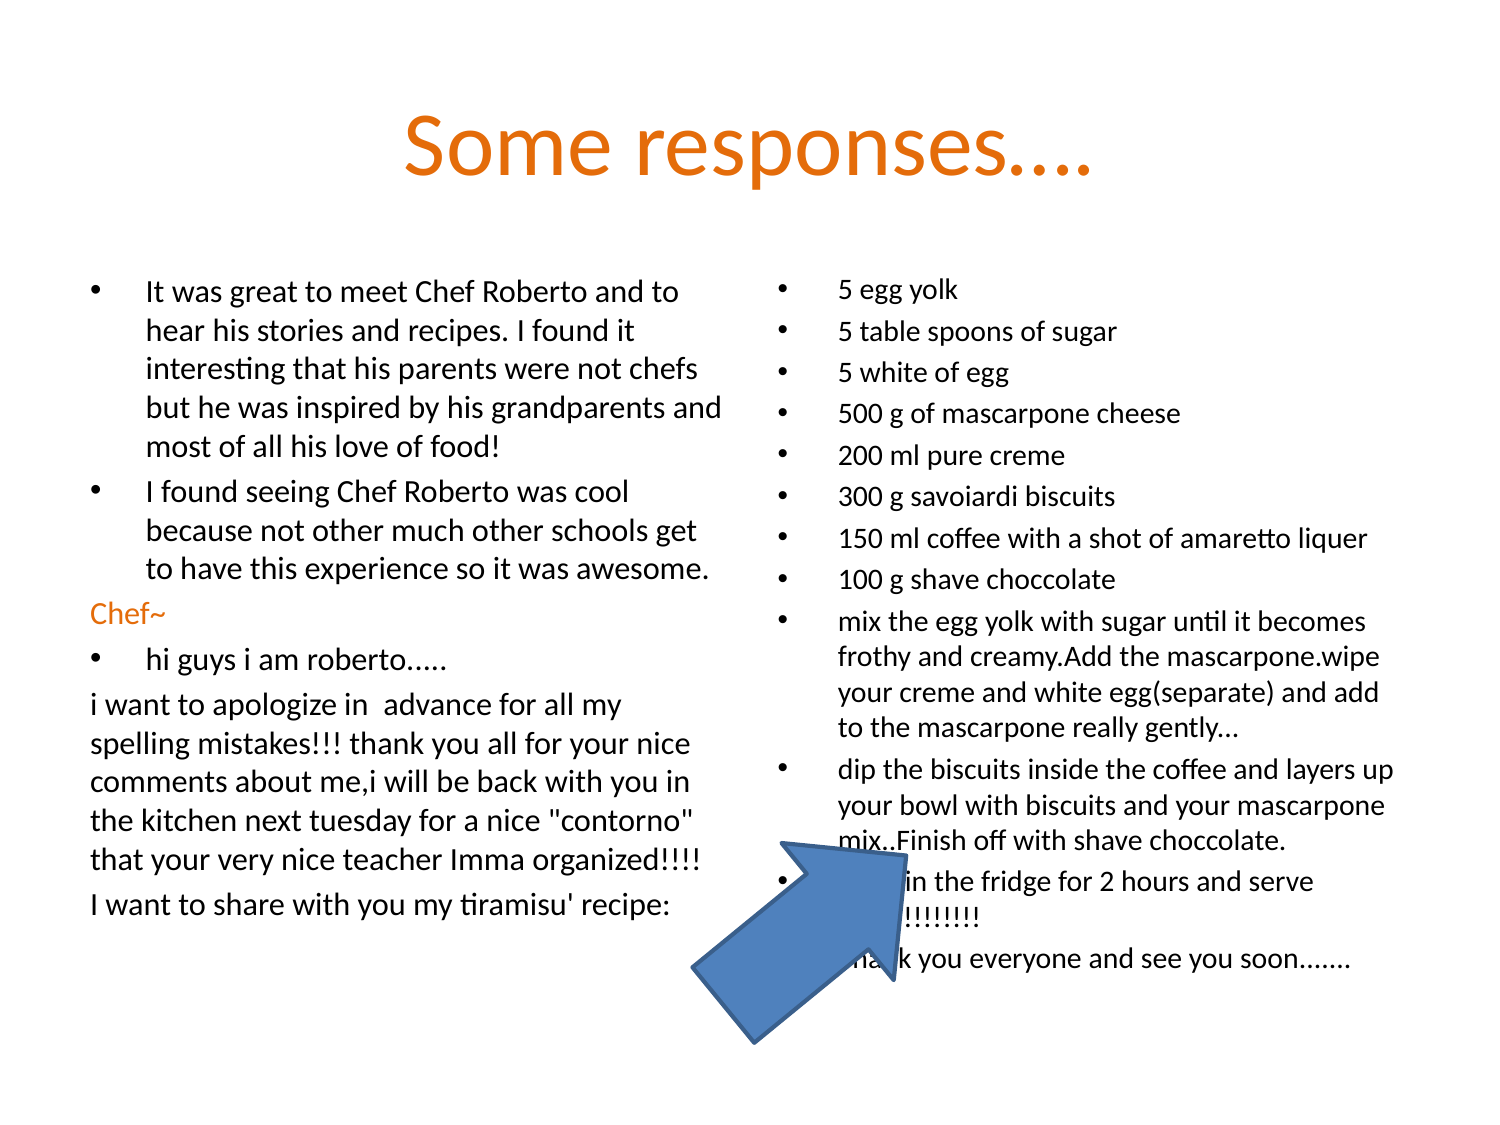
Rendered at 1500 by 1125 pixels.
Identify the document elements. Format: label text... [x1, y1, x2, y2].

list It was great to meet Chef Roberto and to hear his stories and recipes. I found it interesting that his parents were not chefs but he was inspired by his grandparents and most of all his love of food! I found seeing Chef Roberto was cool because not other much other schools get to have this experience so it was awesome. Chef~ hi guys i am roberto..... i want to apologize in advance for all my spelling mistakes!!! thank you all for your nice comments about me,i will be back with you in the kitchen next tuesday for a nice "contorno" that your very nice teacher Imma organized!!!! I want to share with you my tiramisu' recipe: [75, 262, 738, 1005]
list 5 egg yolk 5 table spoons of sugar 5 white of egg 500 g of mascarpone cheese 200 ml pure creme 300 g savoiardi biscuits 150 ml coffee with a shot of amaretto liquer 100 g shave choccolate mix the egg yolk with sugar until it becomes frothy and creamy.Add the mascarpone.wipe your creme and white egg(separate) and add to the mascarpone really gently... dip the biscuits inside the coffee and layers up your bowl with biscuits and your mascarpone mix..Finish off with shave choccolate. Keep in the fridge for 2 hours and serve it!!!!!!!!!!!!! Thank you everyone and see you soon....... [762, 262, 1425, 1005]
text_box [690, 840, 909, 1045]
title Some responses…. [75, 45, 1425, 233]
